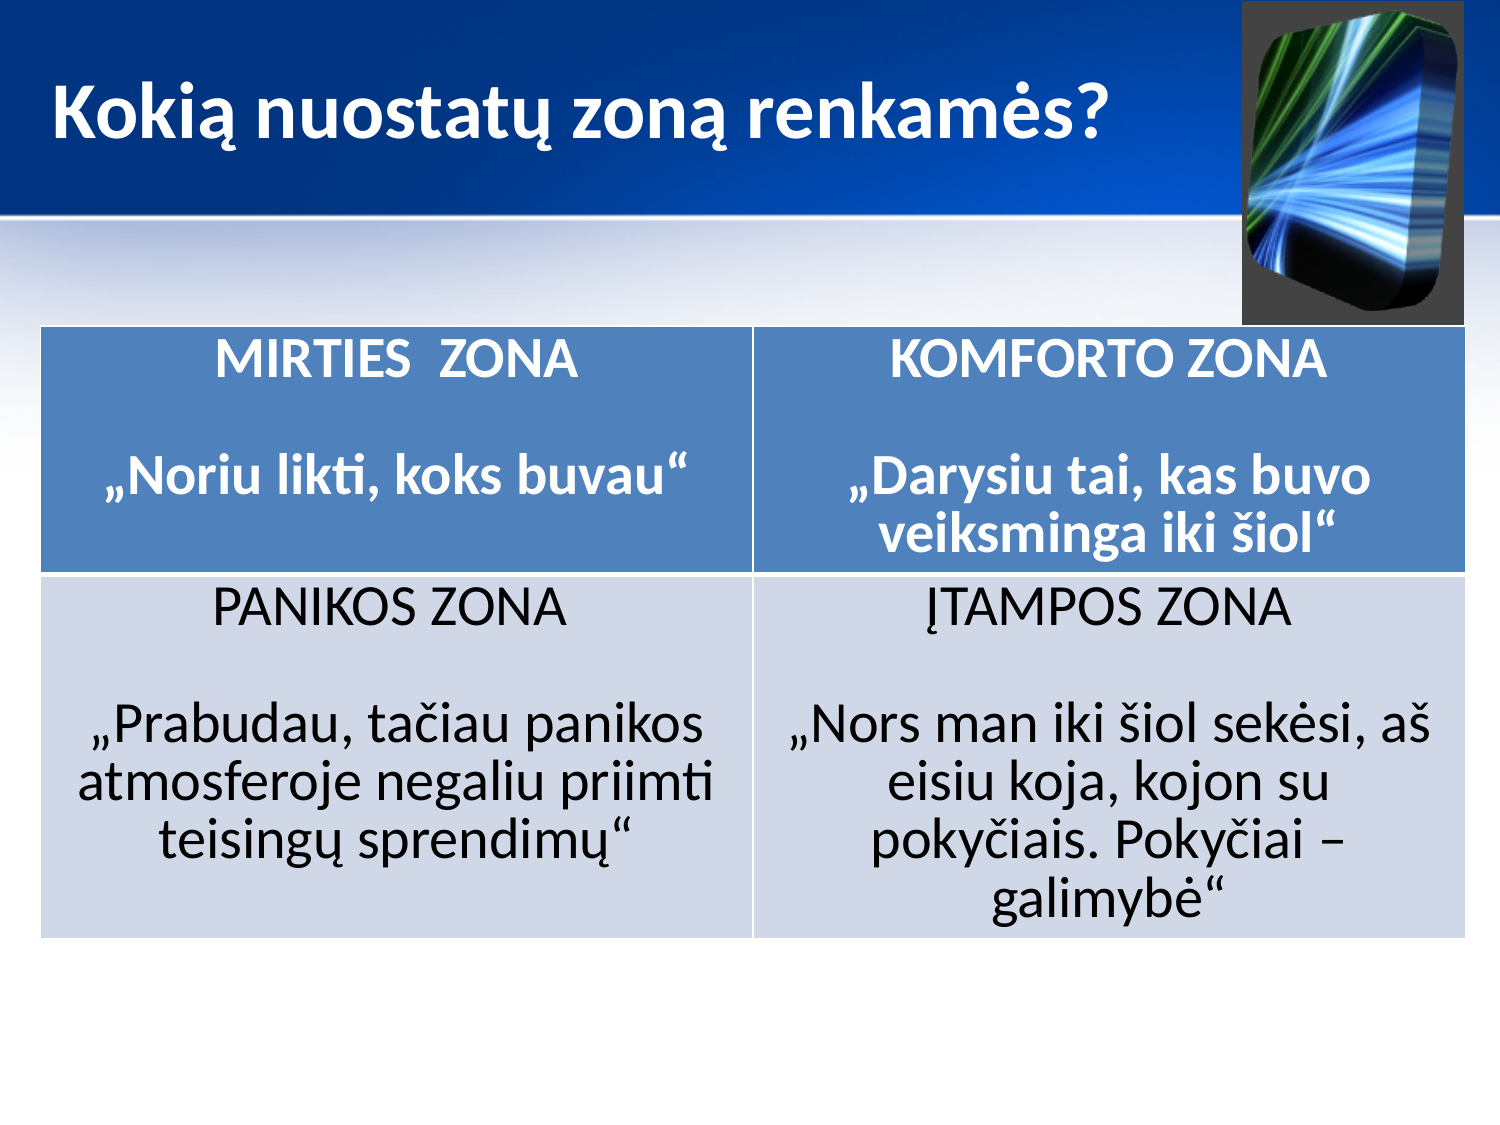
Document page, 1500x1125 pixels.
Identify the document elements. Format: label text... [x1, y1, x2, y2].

table_cell PANIKOS ZONA „Prabudau, tačiau panikos atmosferoje negaliu priimti teisingų sprendimų“ [41, 577, 752, 938]
title Kokią nuostatų zoną renkamės? [37, 12, 1225, 200]
table_header MIRTIES ZONA „Noriu likti, koks buvau“ [41, 327, 752, 572]
table_header KOMFORTO ZONA „Darysiu tai, kas buvo veiksminga iki šiol“ [754, 327, 1465, 572]
table_cell ĮTAMPOS ZONA „Nors man iki šiol sekėsi, aš eisiu koja, kojon su pokyčiais. Pokyčiai – galimybė“ [754, 577, 1465, 938]
picture [0, 0, 1500, 1125]
